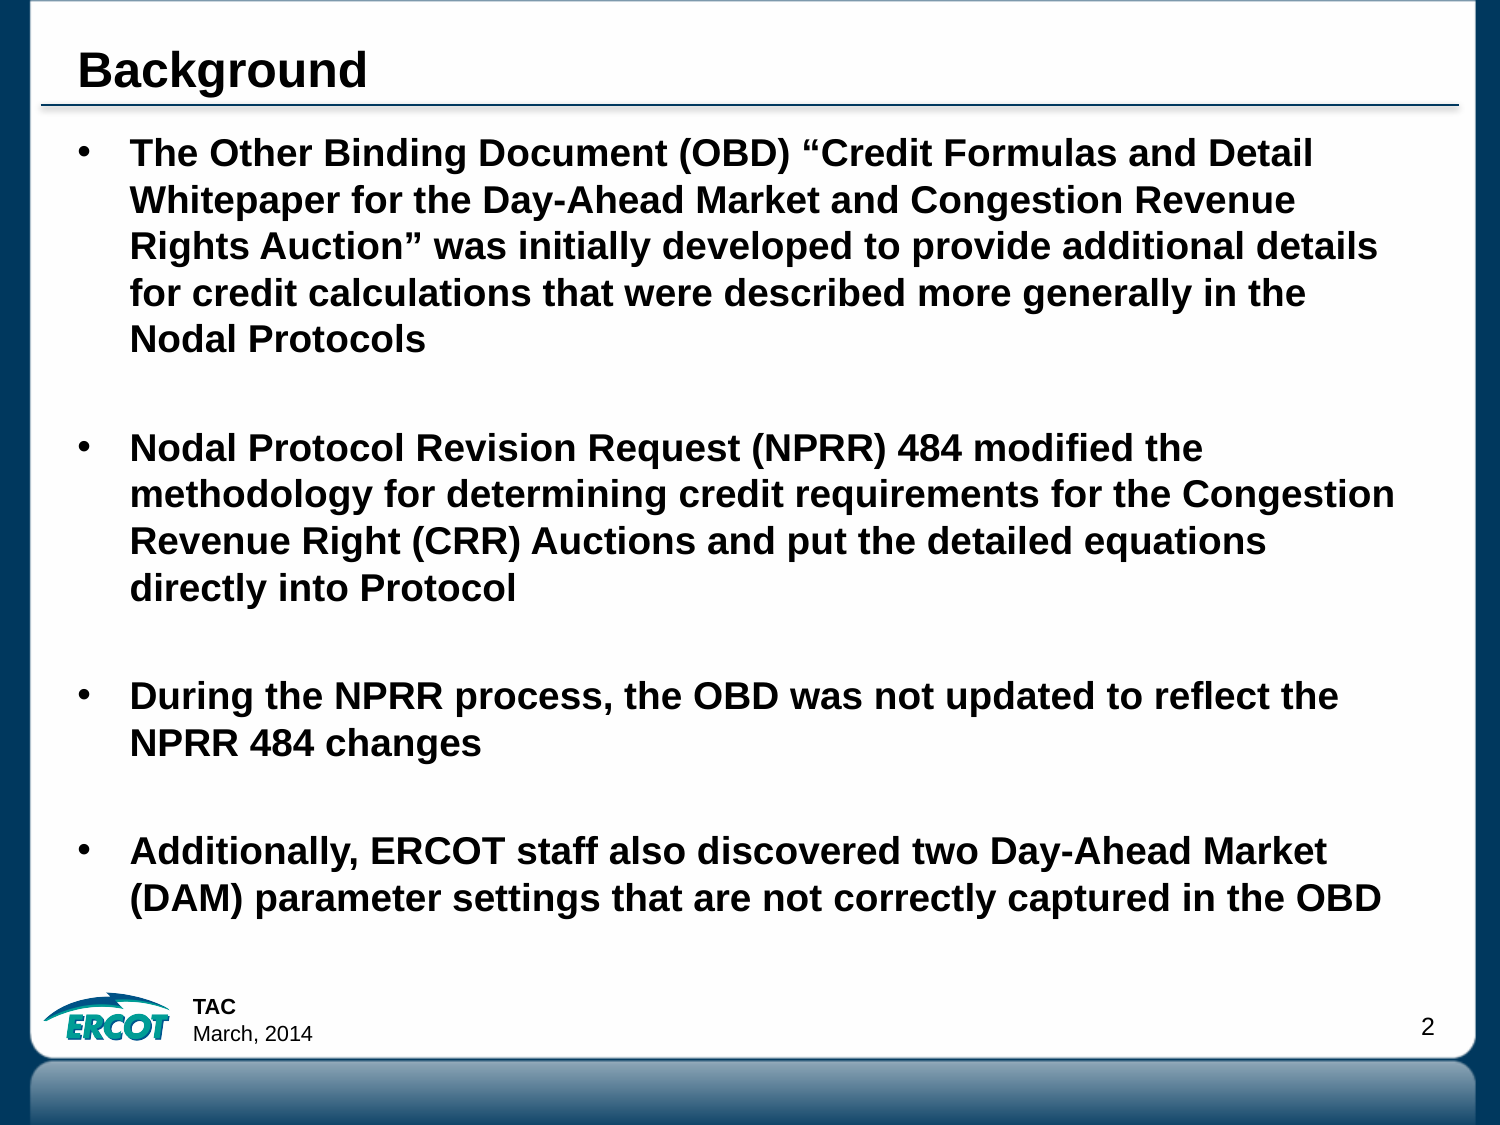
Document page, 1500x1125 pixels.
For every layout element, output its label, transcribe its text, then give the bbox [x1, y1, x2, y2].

picture [0, 0, 1500, 1125]
list The Other Binding Document (OBD) “Credit Formulas and Detail Whitepaper for the Day-Ahead Market and Congestion Revenue Rights Auction” was initially developed to provide additional details for credit calculations that were described more generally in the Nodal Protocols Nodal Protocol Revision Request (NPRR) 484 modified the methodology for determining credit requirements for the Congestion Revenue Right (CRR) Auctions and put the detailed equations directly into Protocol During the NPRR process, the OBD was not updated to reflect the NPRR 484 changes Additionally, ERCOT staff also discovered two Day-Ahead Market (DAM) parameter settings that are not correctly captured in the OBD [62, 120, 1413, 976]
title Background [62, 29, 1450, 106]
